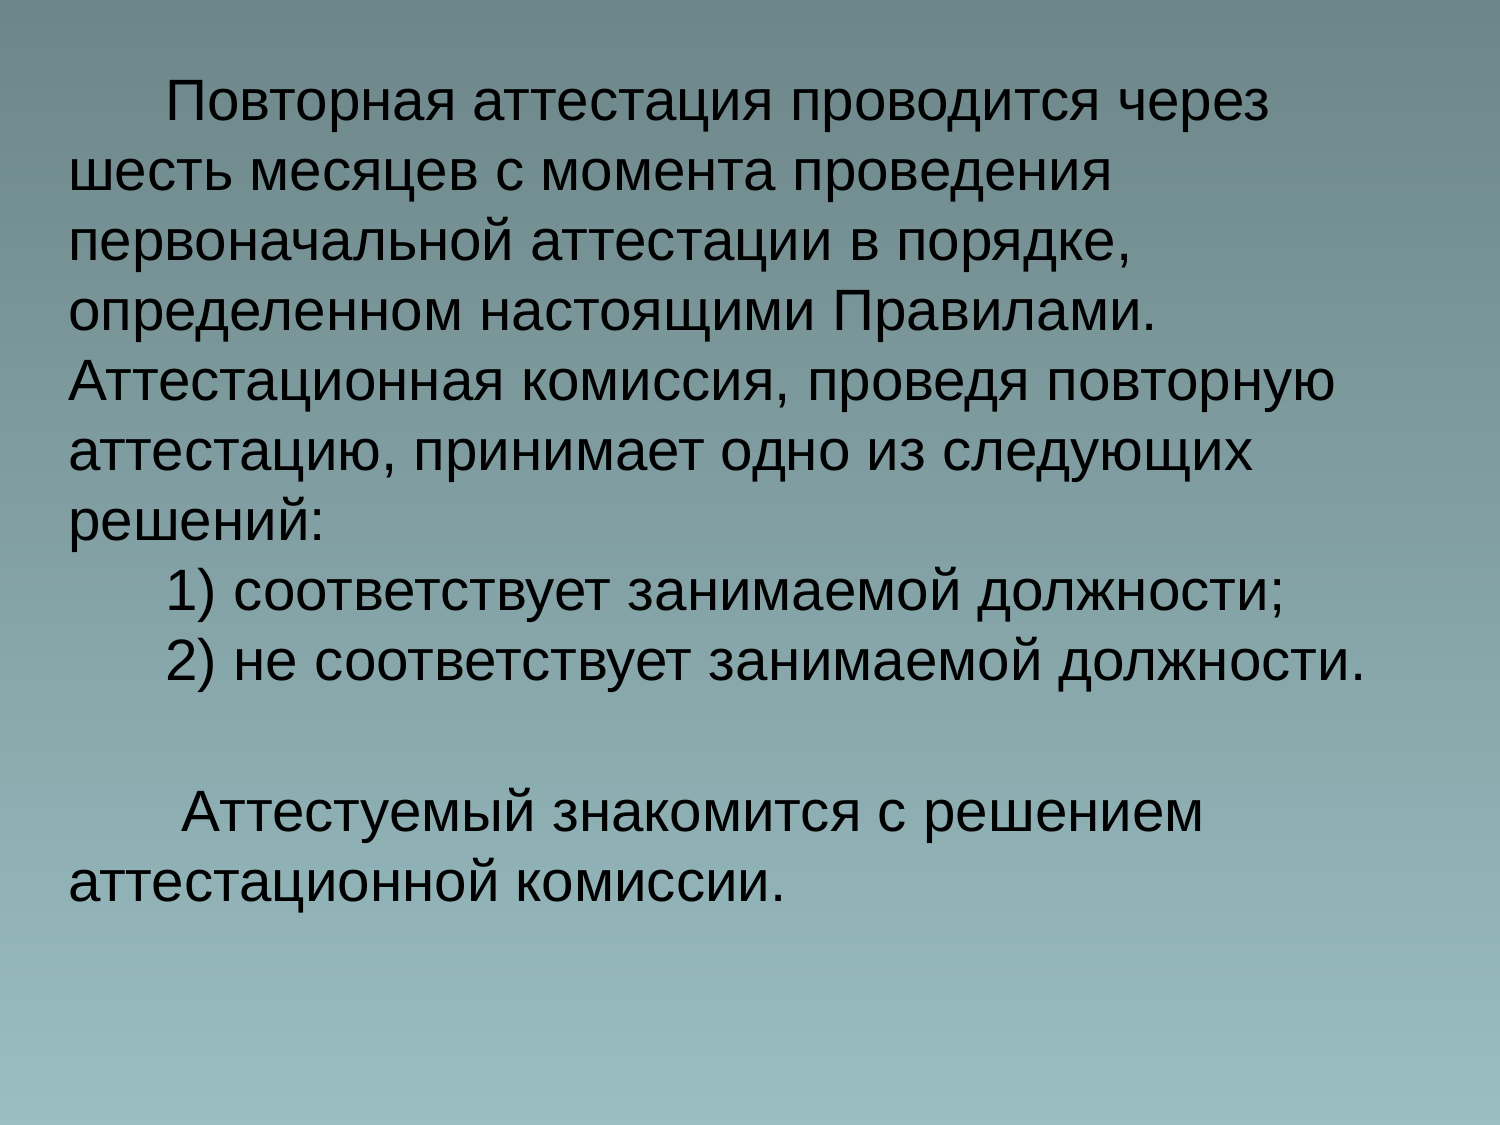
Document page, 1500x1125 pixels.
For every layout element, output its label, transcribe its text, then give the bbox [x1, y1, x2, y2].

list Повторная аттестация проводится через шесть месяцев с момента проведения первоначальной аттестации в порядке, определенном настоящими Правилами. Аттестационная комиссия, проведя повторную аттестацию, принимает одно из следующих решений: 1) соответствует занимаемой должности; 2) не соответствует занимаемой должности. Аттестуемый знакомится с решением аттестационной комиссии. [53, 54, 1404, 797]
